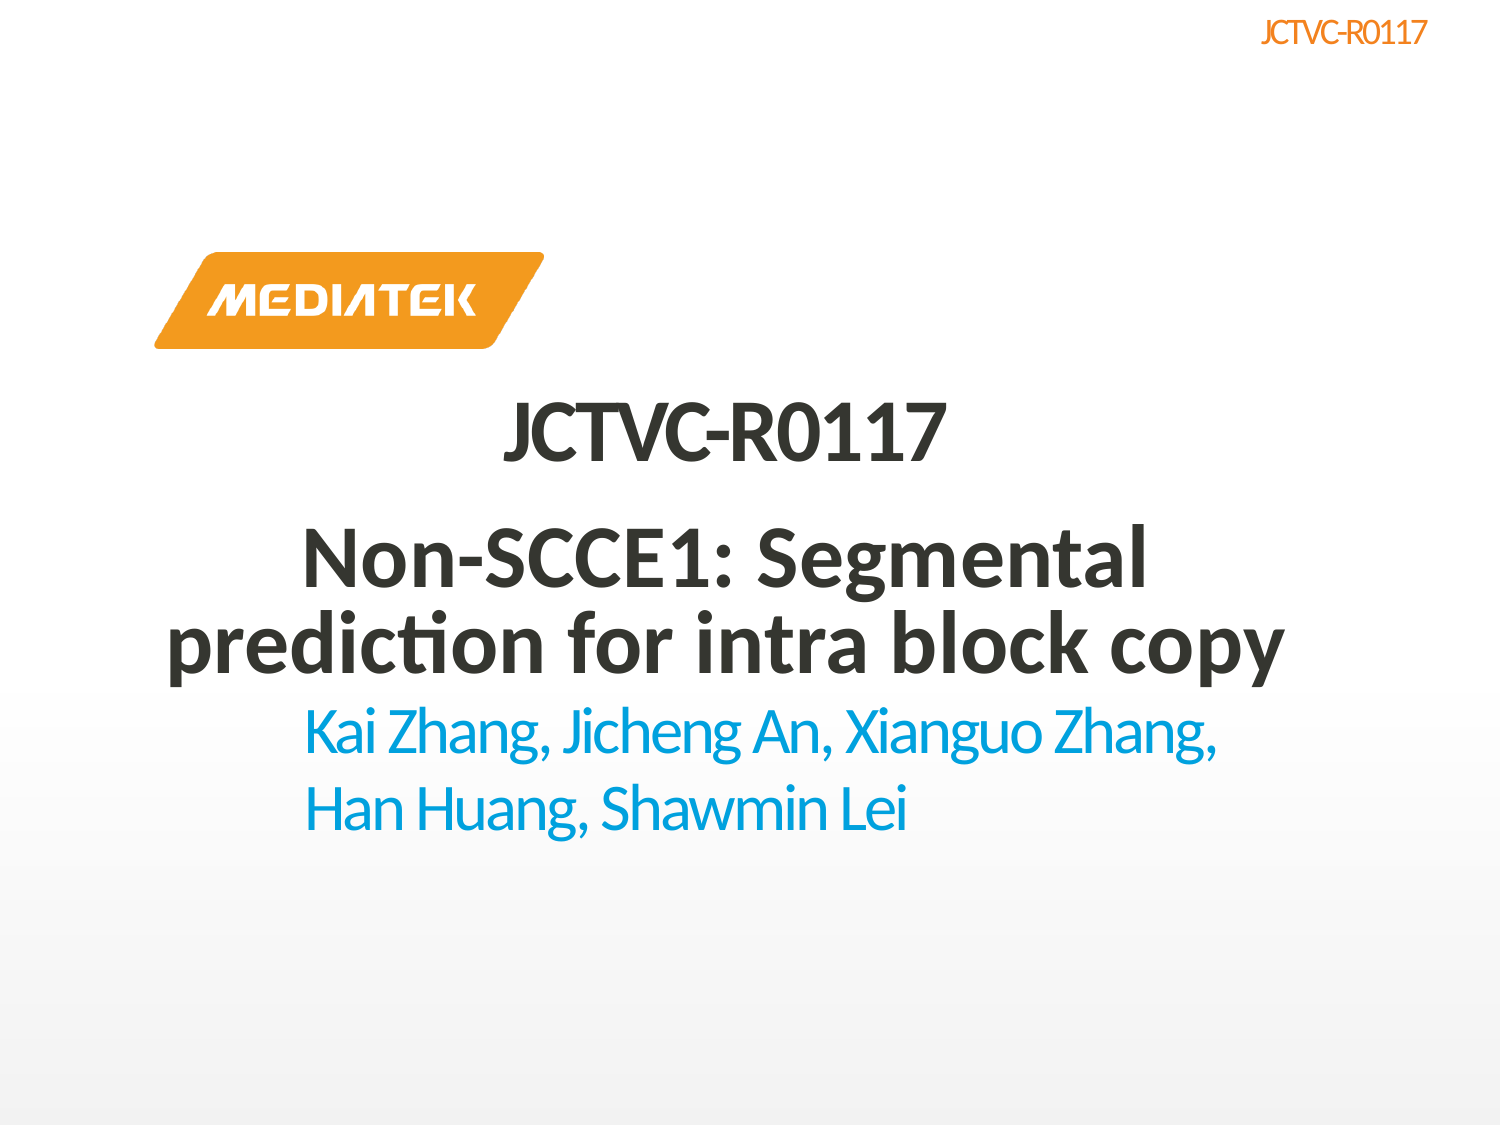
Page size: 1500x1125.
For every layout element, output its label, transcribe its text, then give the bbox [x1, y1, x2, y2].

text_box JCTVC-R0117 Non-SCCE1: Segmental prediction for intra block copy [147, 385, 1306, 705]
picture [154, 252, 544, 349]
subtitle Kai Zhang, Jicheng An, Xianguo Zhang, Han Huang, Shawmin Lei [289, 694, 1425, 1077]
